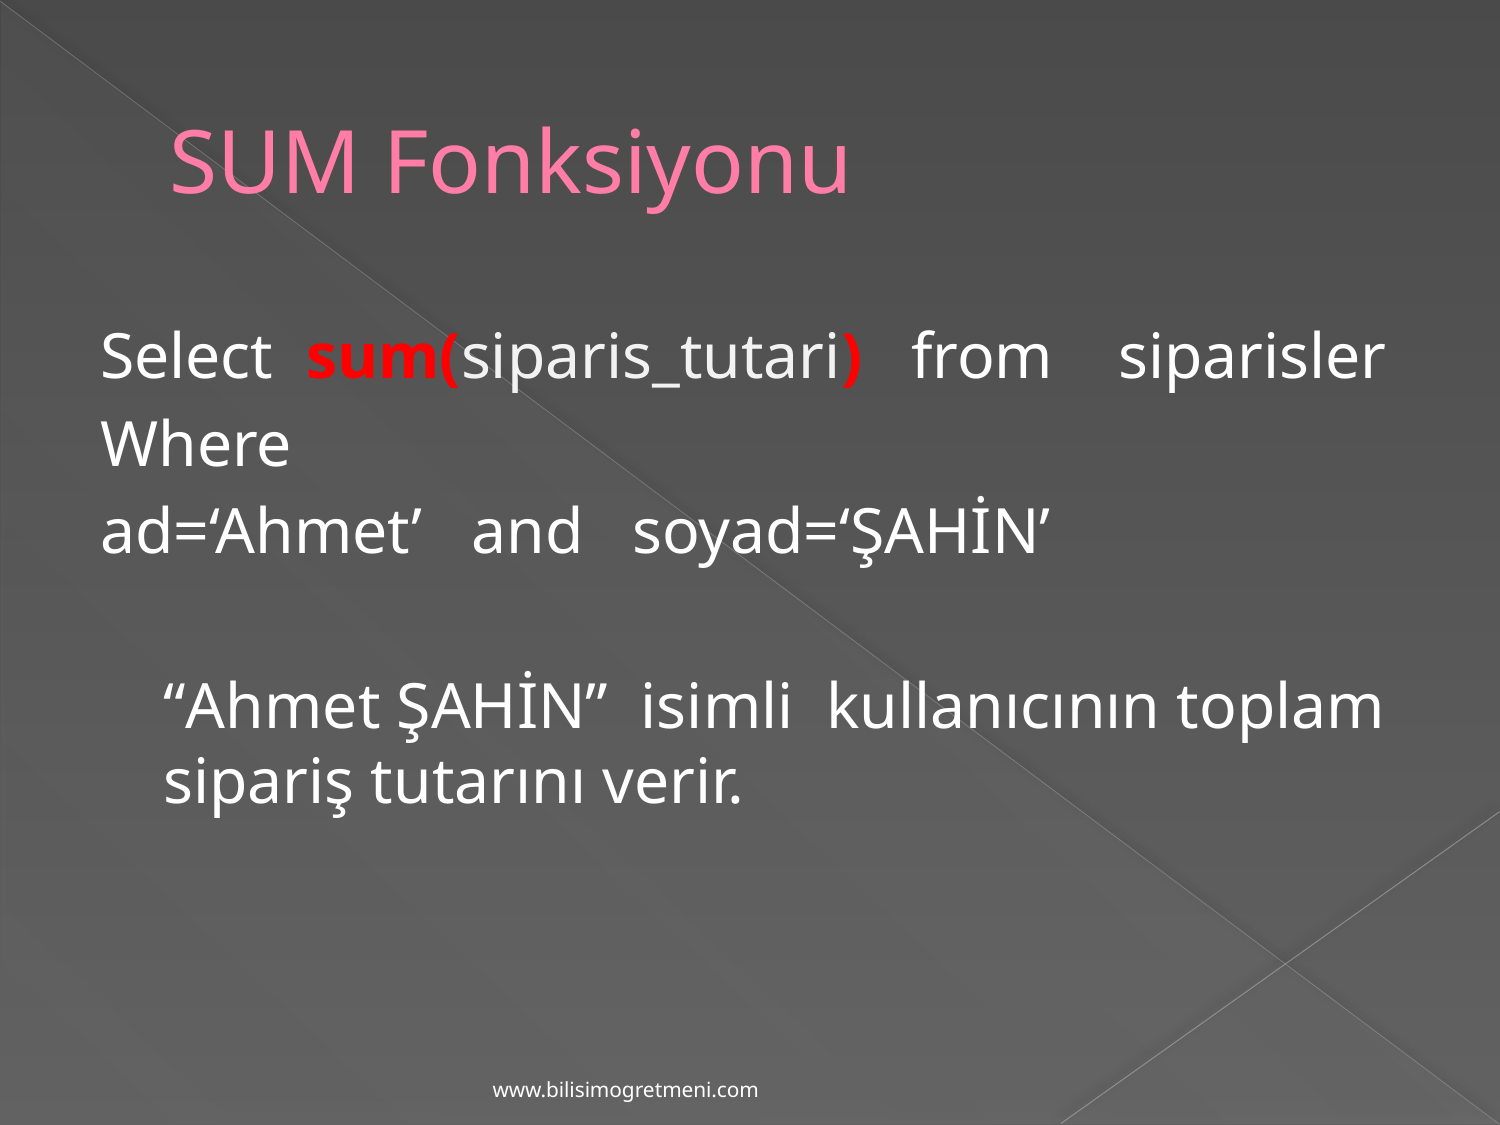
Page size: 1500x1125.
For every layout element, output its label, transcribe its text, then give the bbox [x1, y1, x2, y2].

footer www.bilisimogretmeni.com [75, 1063, 774, 1113]
list Select sum(siparis_tutari) from siparisler Where ad=‘Ahmet’ and soyad=‘ŞAHİN’ “Ahmet ŞAHİN” isimli kullanıcının toplam sipariş tutarını verir. [75, 308, 1425, 1059]
title SUM Fonksiyonu [75, 43, 1425, 274]
